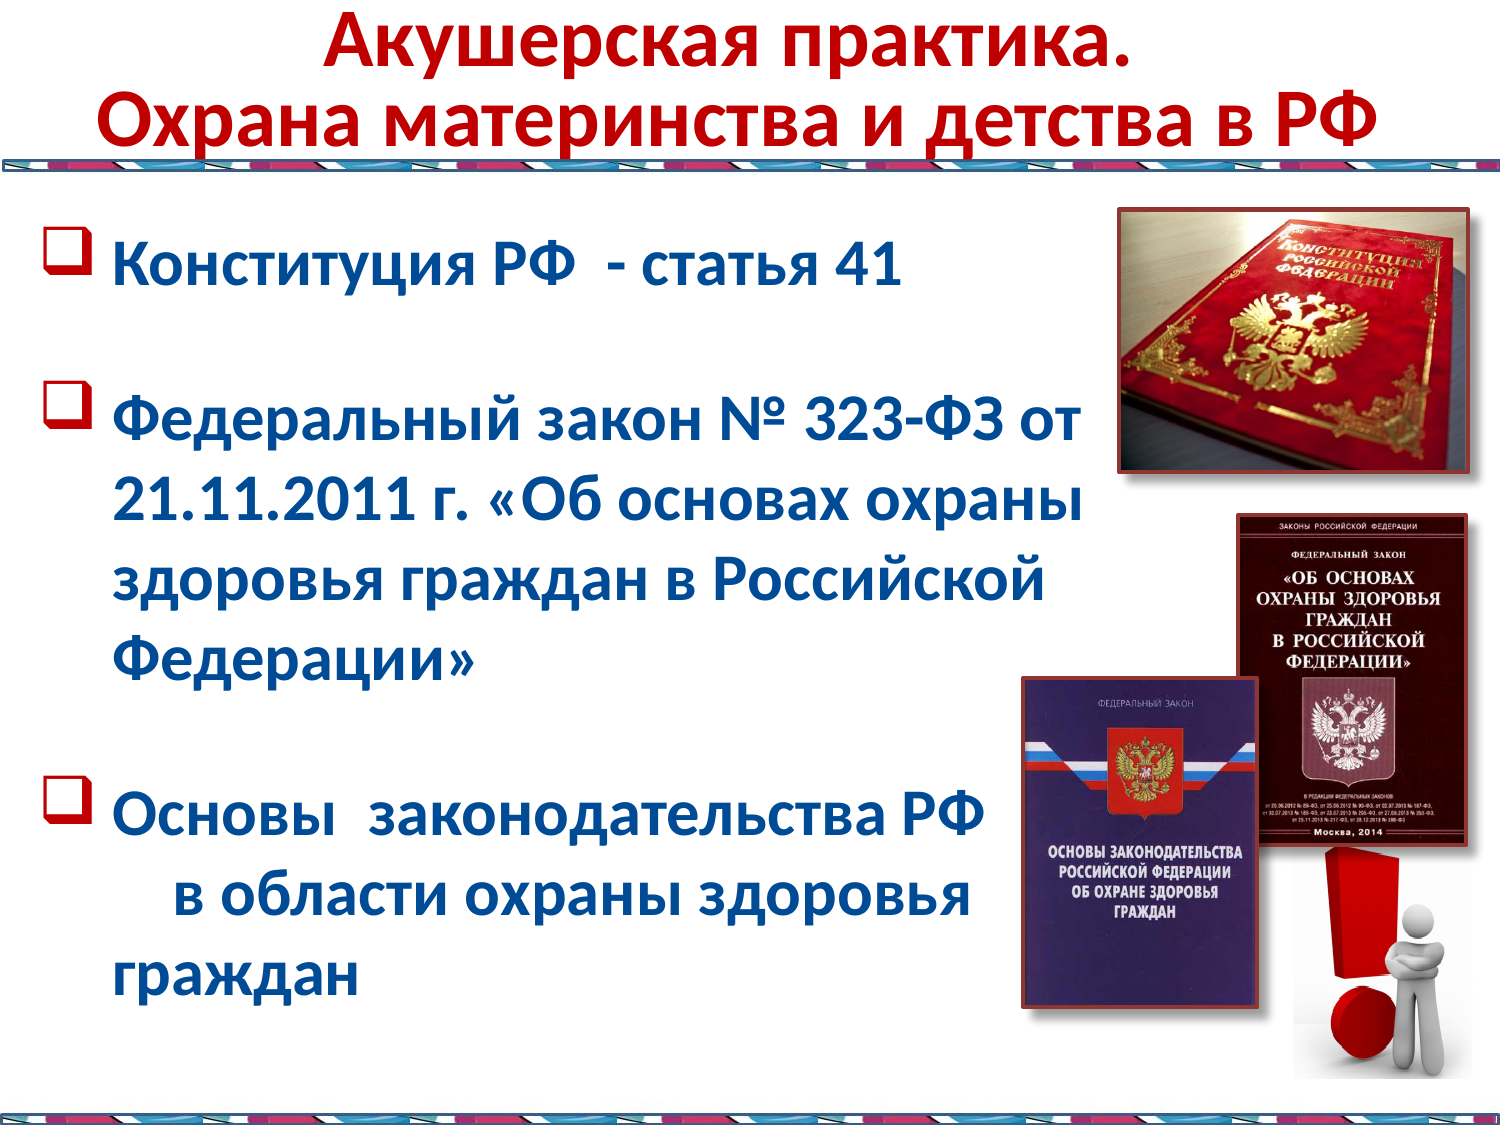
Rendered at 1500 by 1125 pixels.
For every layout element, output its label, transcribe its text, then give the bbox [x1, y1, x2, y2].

picture [0, 0, 1500, 1125]
text_box Конституция РФ - статья 41 Федеральный закон № 323-ФЗ от 21.11.2011 г. «Об основах охраны здоровья граждан в Российской Федерации» Основы законодательства РФ в области охраны здоровья граждан [23, 211, 1236, 1016]
text_box Акушерская практика. Охрана материнства и детства в РФ [0, 0, 1477, 171]
